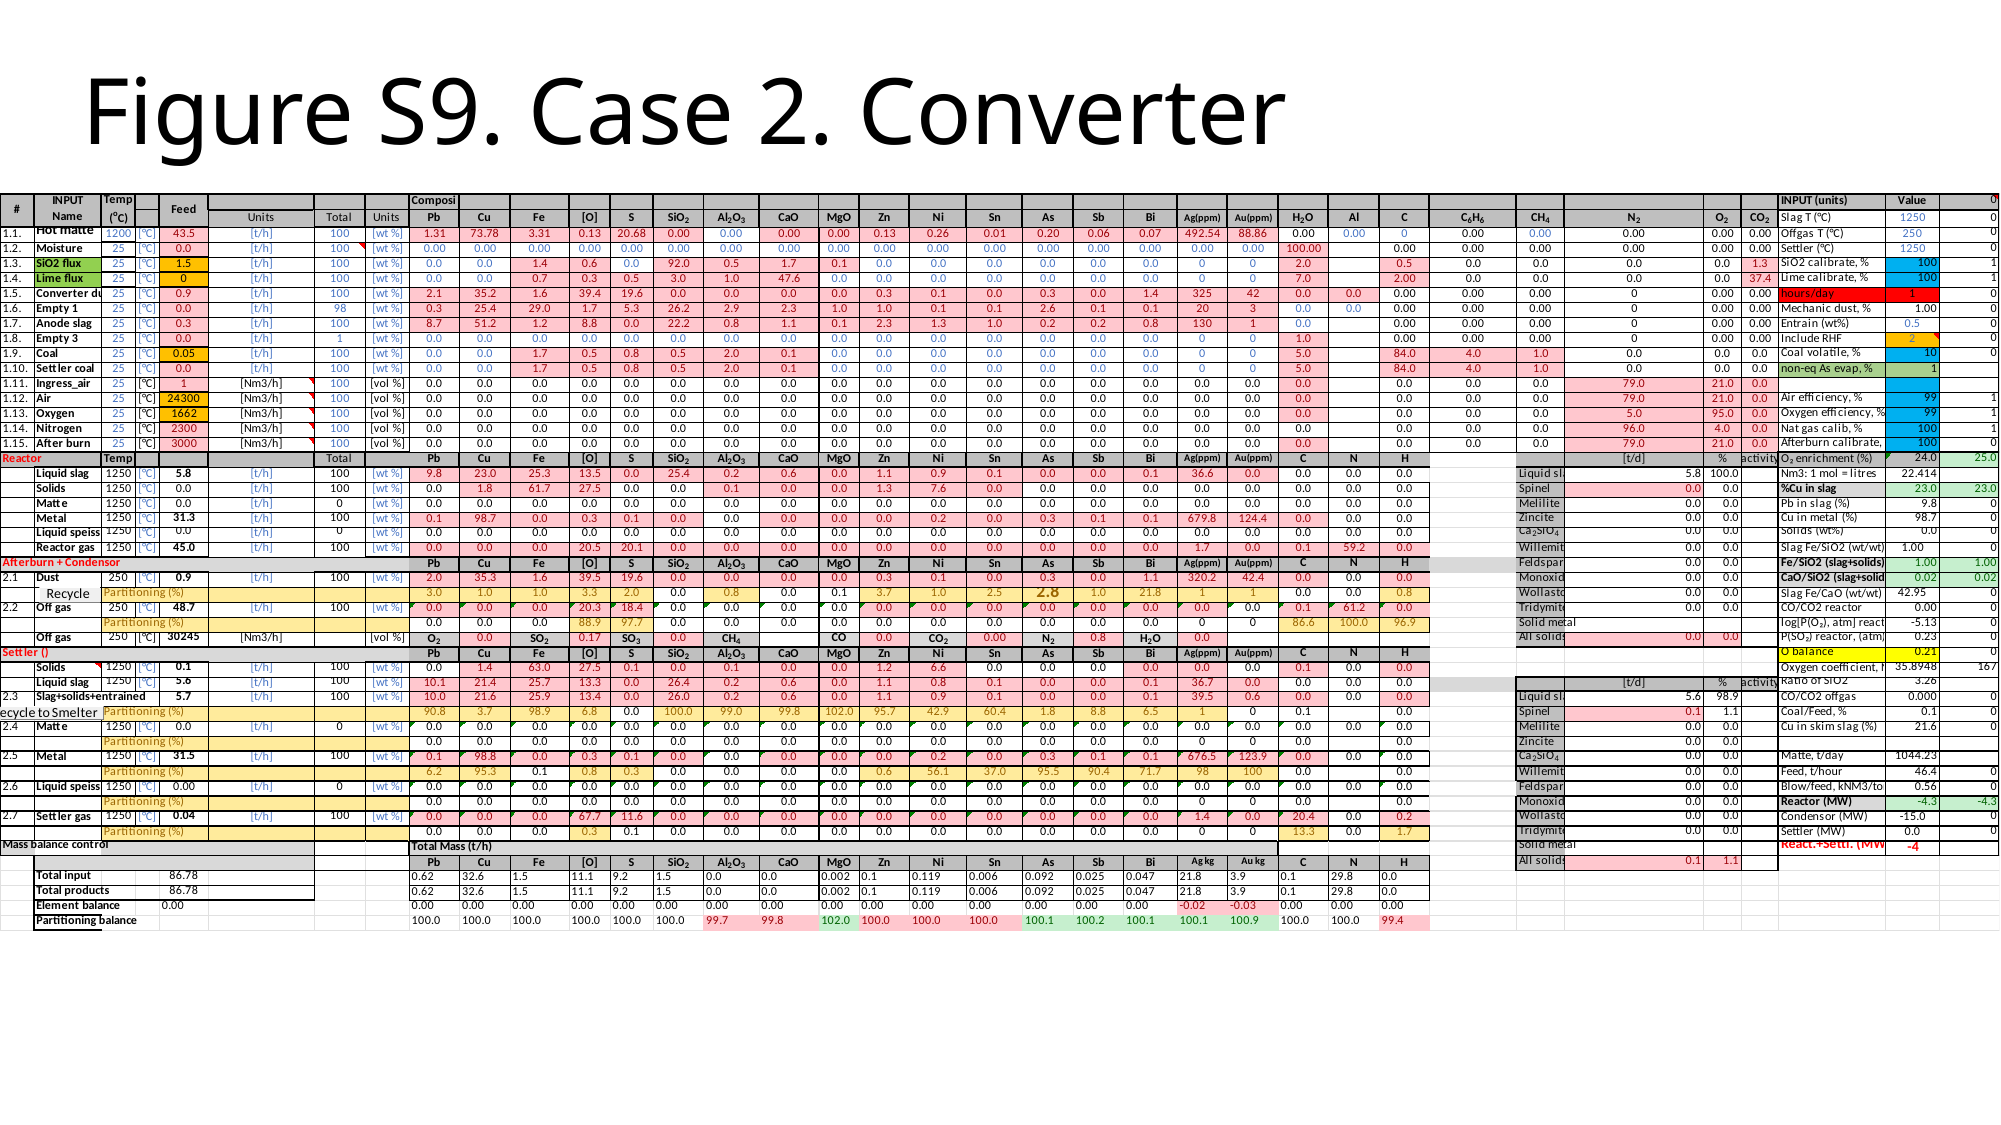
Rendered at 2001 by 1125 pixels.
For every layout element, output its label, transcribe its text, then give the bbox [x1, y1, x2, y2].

picture [0, 193, 2000, 932]
title Figure S9. Case 2. Converter [67, 5, 1793, 193]
